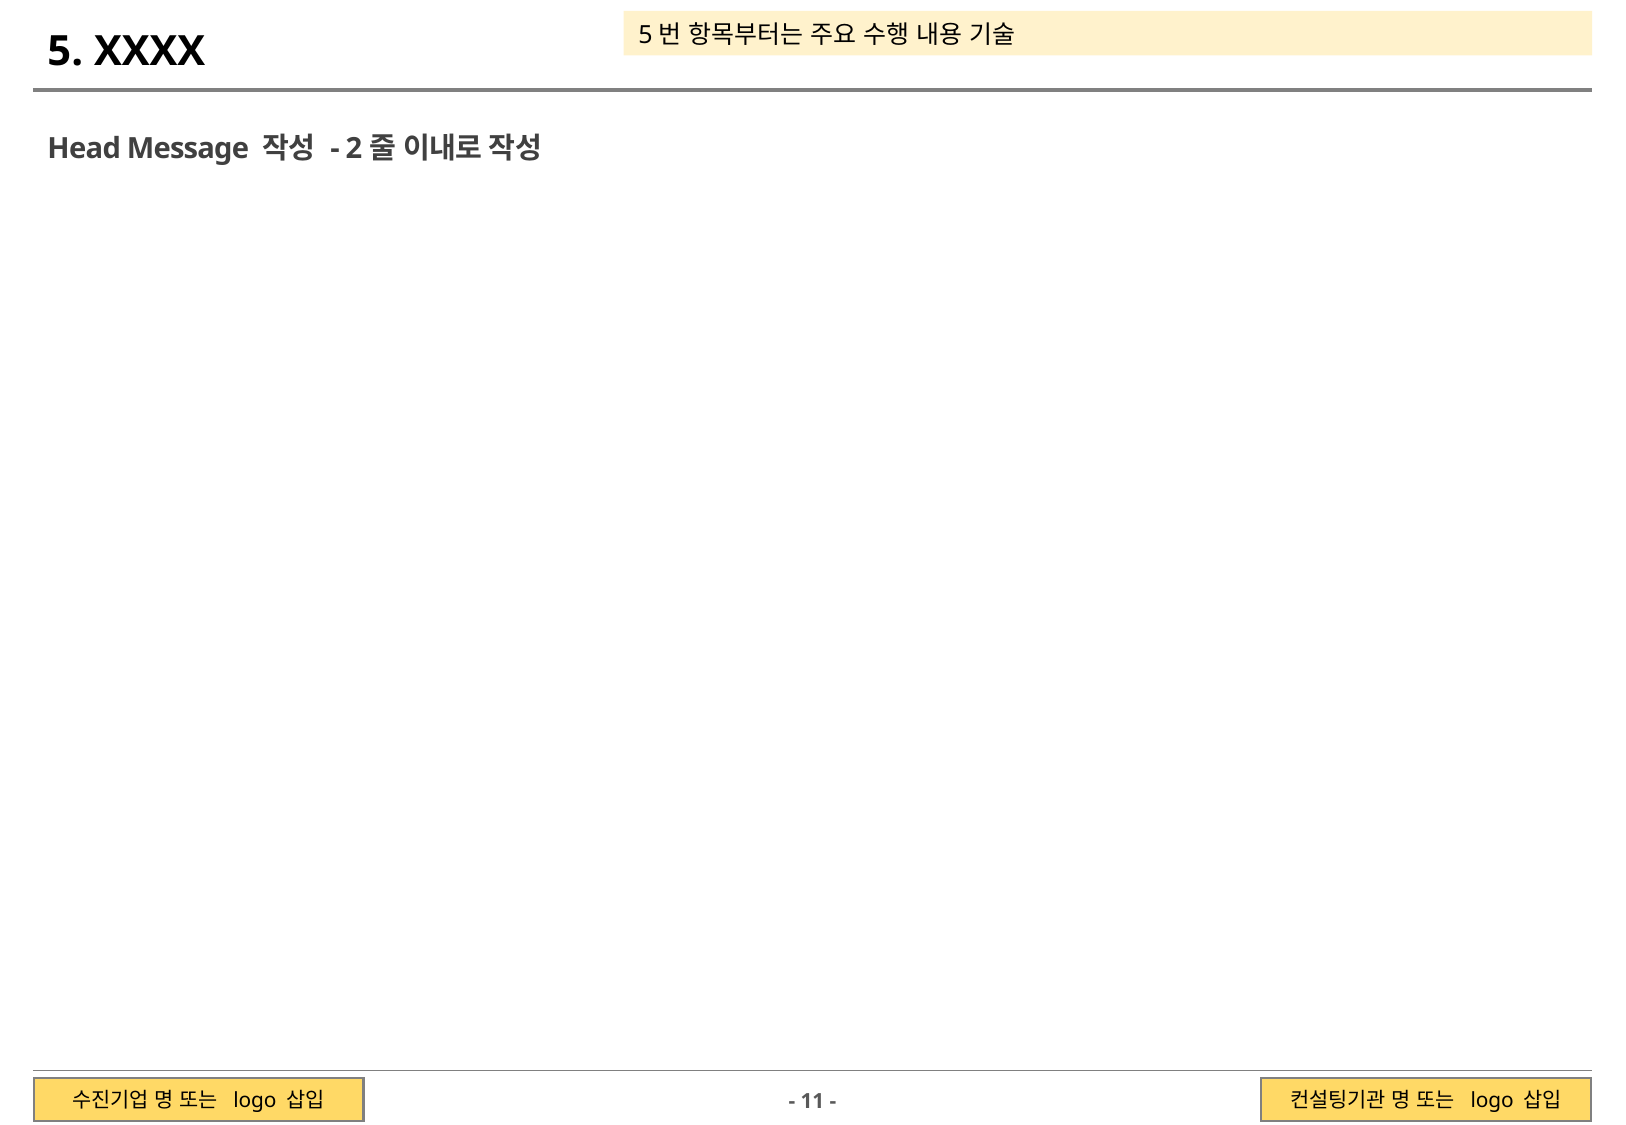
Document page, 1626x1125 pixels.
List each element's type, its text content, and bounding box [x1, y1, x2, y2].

text_box 5. XXXX [32, 16, 1061, 81]
text_box Head Message 작성 - 2줄 이내로 작성 [32, 113, 1593, 173]
text_box 5번 항목부터는 주요 수행 내용 기술 [623, 10, 1593, 56]
